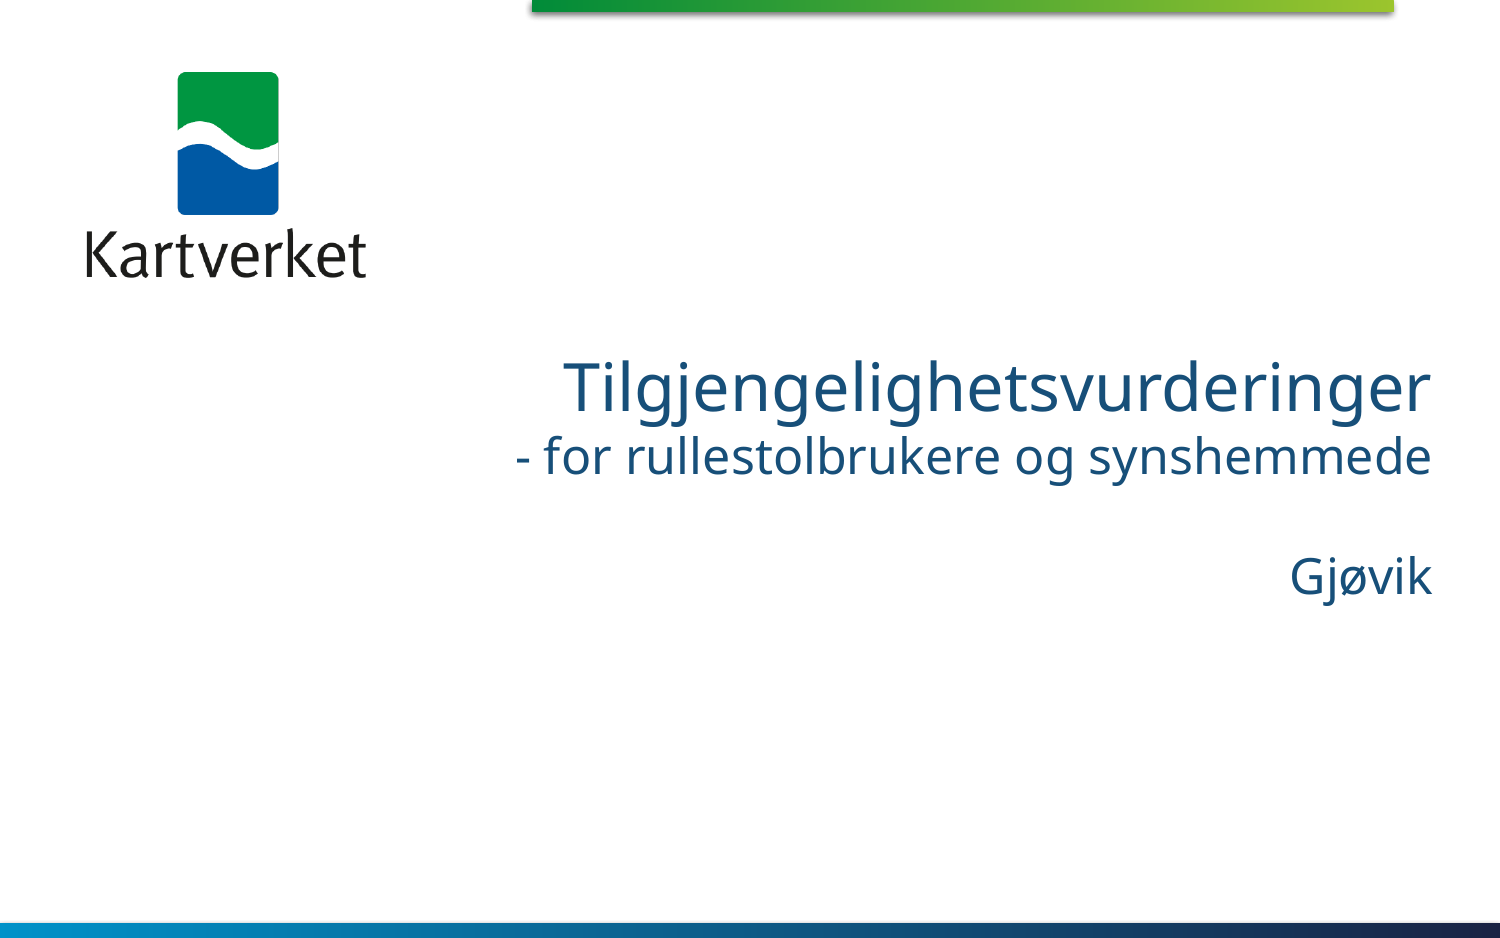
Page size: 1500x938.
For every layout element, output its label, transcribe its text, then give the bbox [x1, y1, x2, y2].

text_box Tilgjengelighetsvurderinger - for rullestolbrukere og synshemmede Gjøvik [66, 337, 1449, 613]
